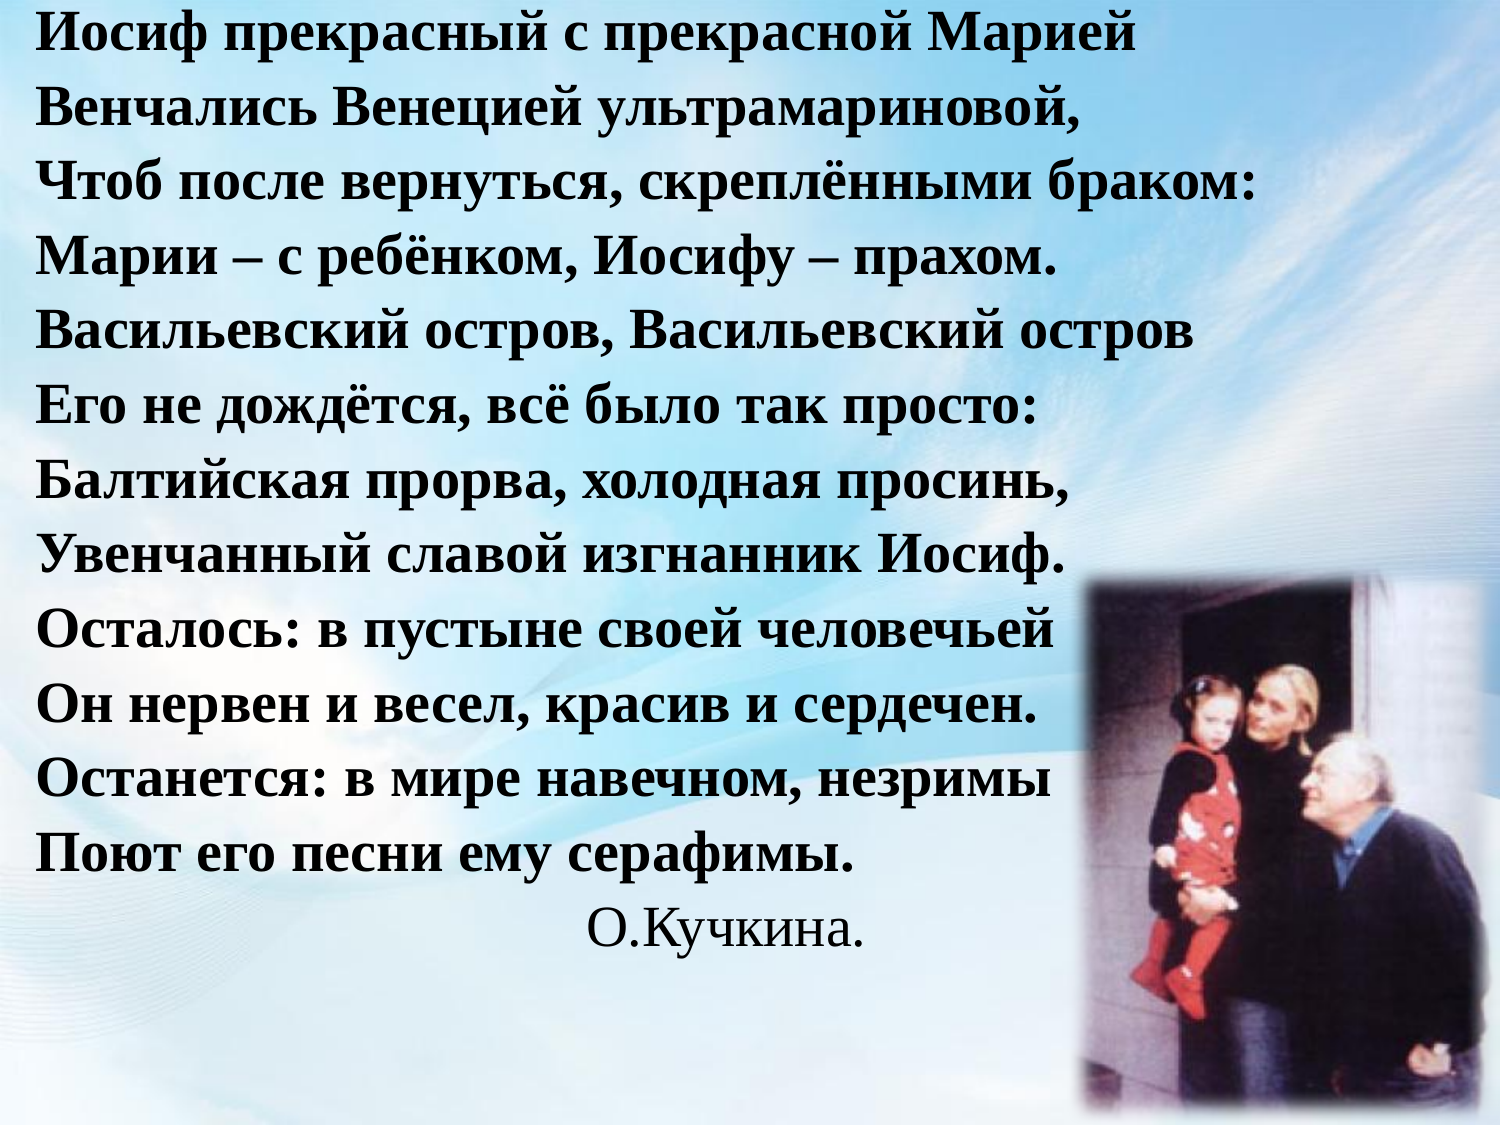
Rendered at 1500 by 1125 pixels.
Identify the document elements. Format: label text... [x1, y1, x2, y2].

list Иосиф прекрасный с прекрасной Марией Венчались Венецией ультрамариновой, Чтоб после вернуться, скреплёнными браком: Марии – с ребёнком, Иосифу – прахом. Васильевский остров, Васильевский остров Его не дождётся, всё было так просто: Балтийская прорва, холодная просинь, Увенчанный славой изгнанник Иосиф. Осталось: в пустыне своей человечьей Он нервен и весел, красив и сердечен. Останется: в мире навечном, незримы Поют его песни ему серафимы. О.Кучкина. [34, 0, 1415, 997]
picture [0, 0, 1500, 1125]
